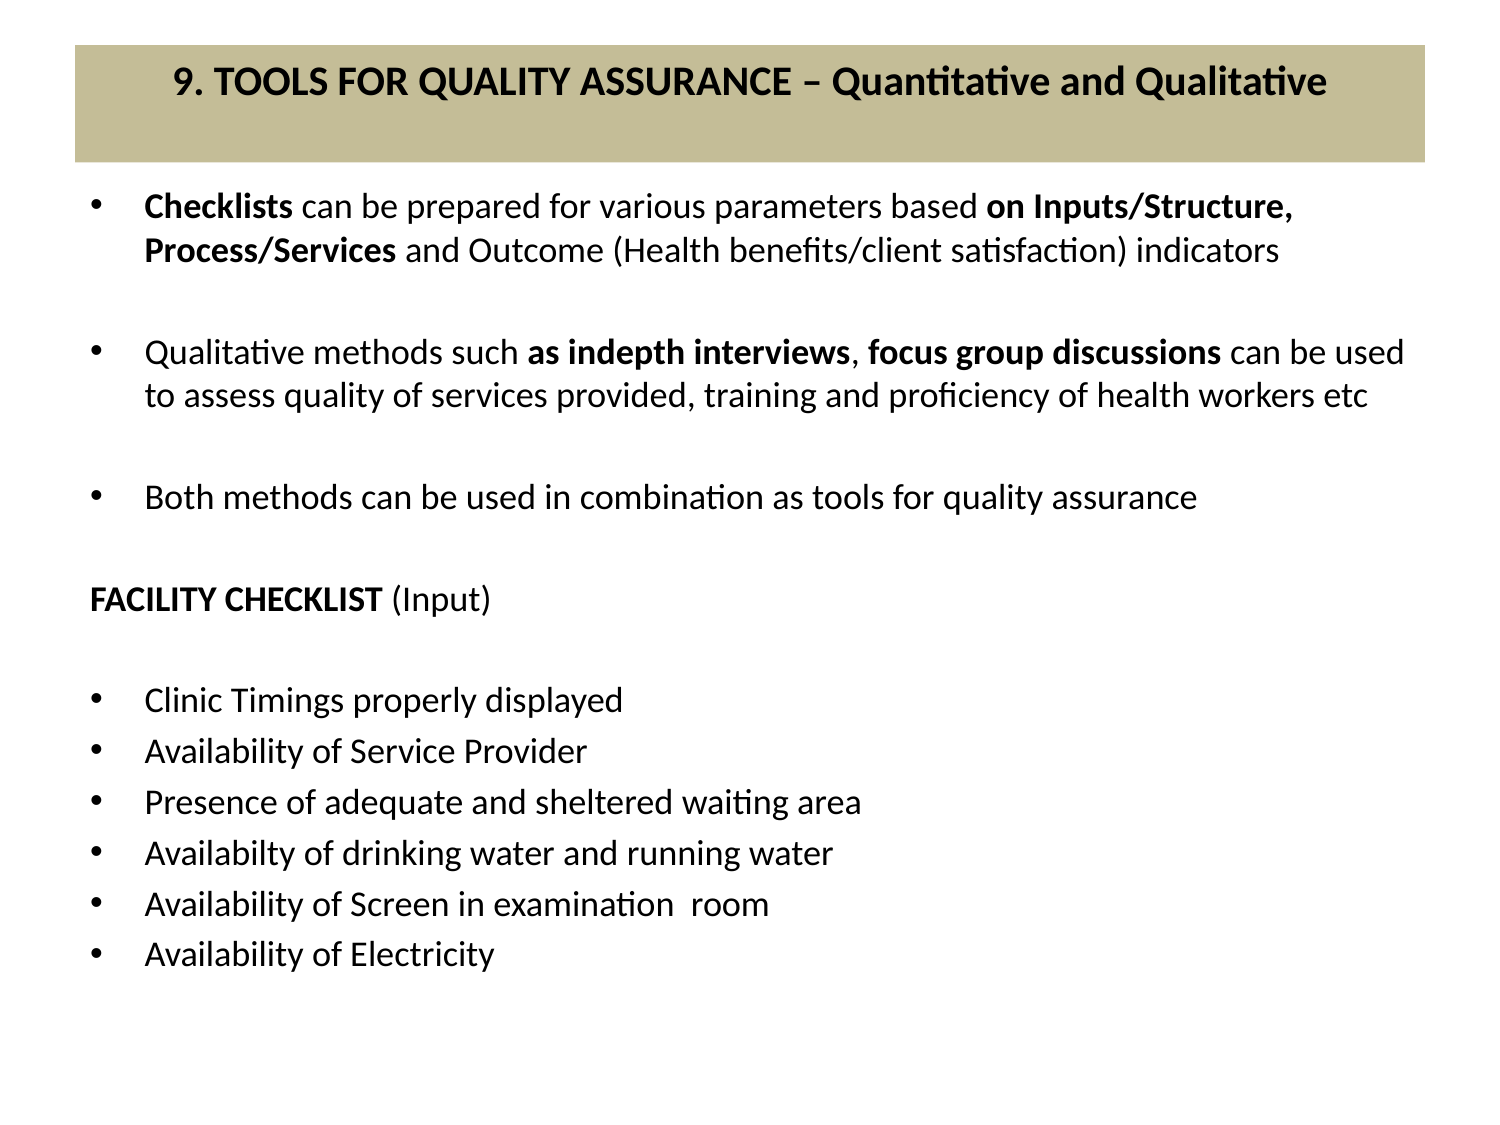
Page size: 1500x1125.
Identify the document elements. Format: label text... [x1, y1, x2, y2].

list Checklists can be prepared for various parameters based on Inputs/Structure, Process/Services and Outcome (Health benefits/client satisfaction) indicators Qualitative methods such as indepth interviews, focus group discussions can be used to assess quality of services provided, training and proficiency of health workers etc Both methods can be used in combination as tools for quality assurance FACILITY CHECKLIST (Input) Clinic Timings properly displayed Availability of Service Provider Presence of adequate and sheltered waiting area Availabilty of drinking water and running water Availability of Screen in examination room Availability of Electricity [75, 174, 1425, 1005]
title 9. TOOLS FOR QUALITY ASSURANCE – Quantitative and Qualitative [75, 45, 1425, 163]
